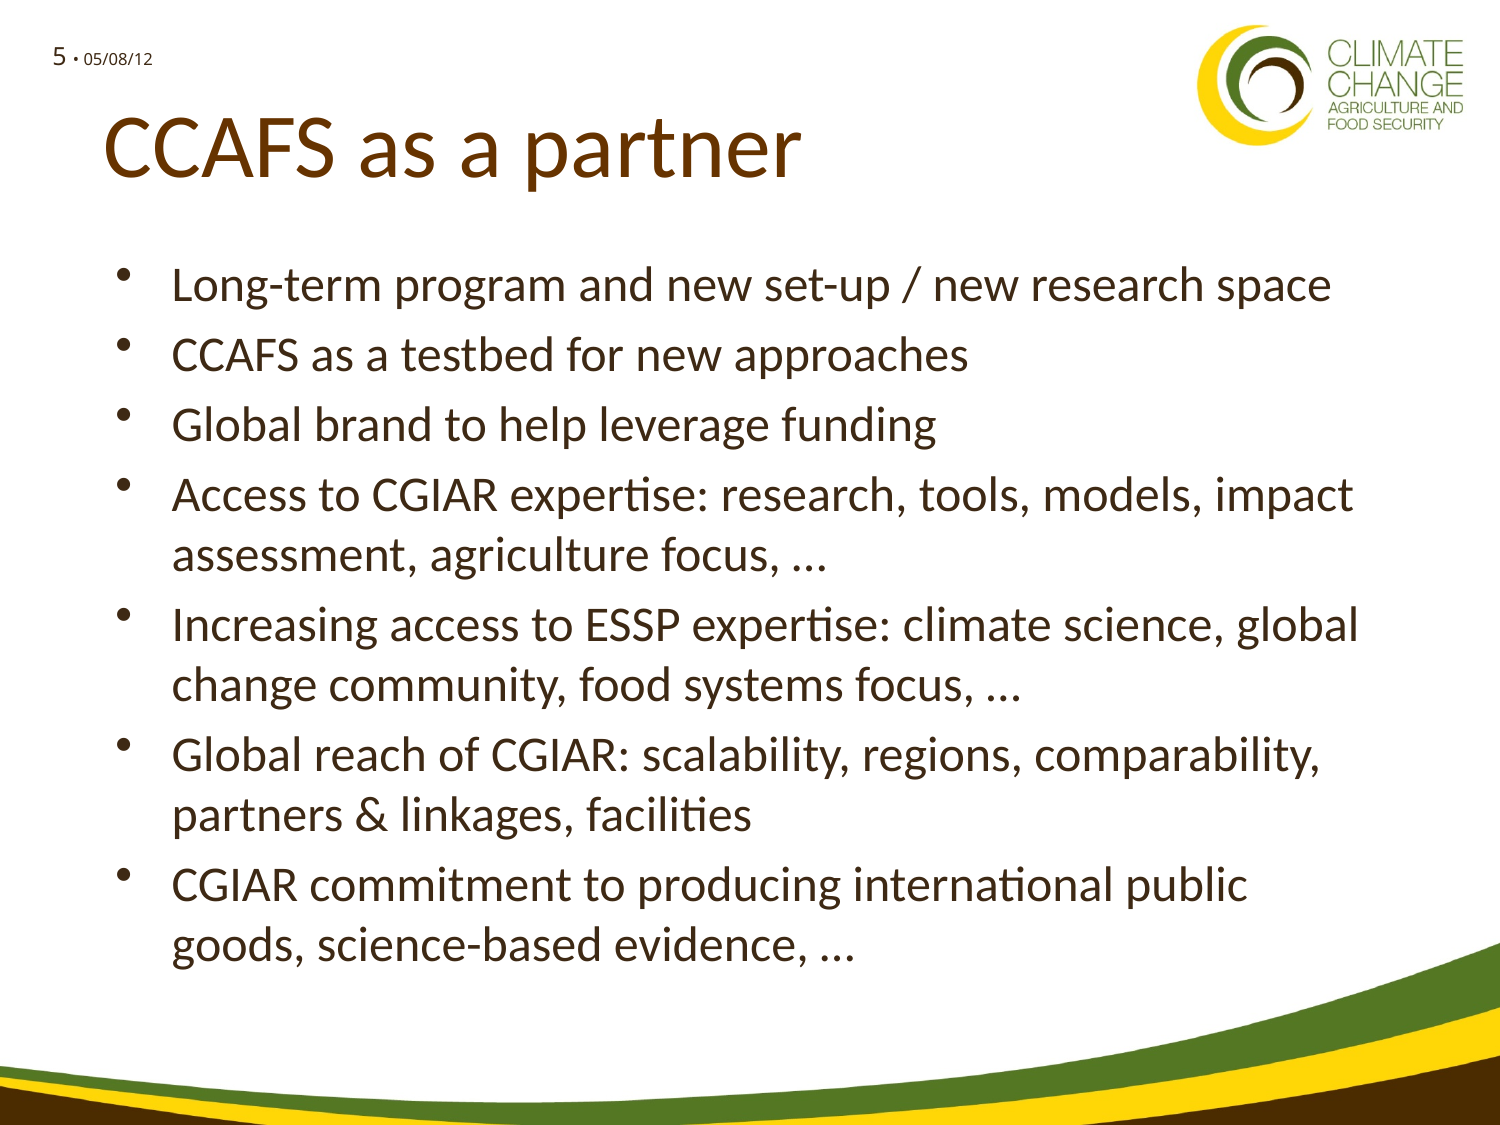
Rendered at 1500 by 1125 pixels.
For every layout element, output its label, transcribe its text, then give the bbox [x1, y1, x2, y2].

list Long-term program and new set-up / new research space CCAFS as a testbed for new approaches Global brand to help leverage funding Access to CGIAR expertise: research, tools, models, impact assessment, agriculture focus, … Increasing access to ESSP expertise: climate science, global change community, food systems focus, … Global reach of CGIAR: scalability, regions, comparability, partners & linkages, facilities CGIAR commitment to producing international public goods, science-based evidence, … [100, 243, 1388, 1069]
title CCAFS as a partner [88, 78, 1439, 232]
picture [1183, 12, 1475, 154]
picture [0, 936, 1500, 1125]
